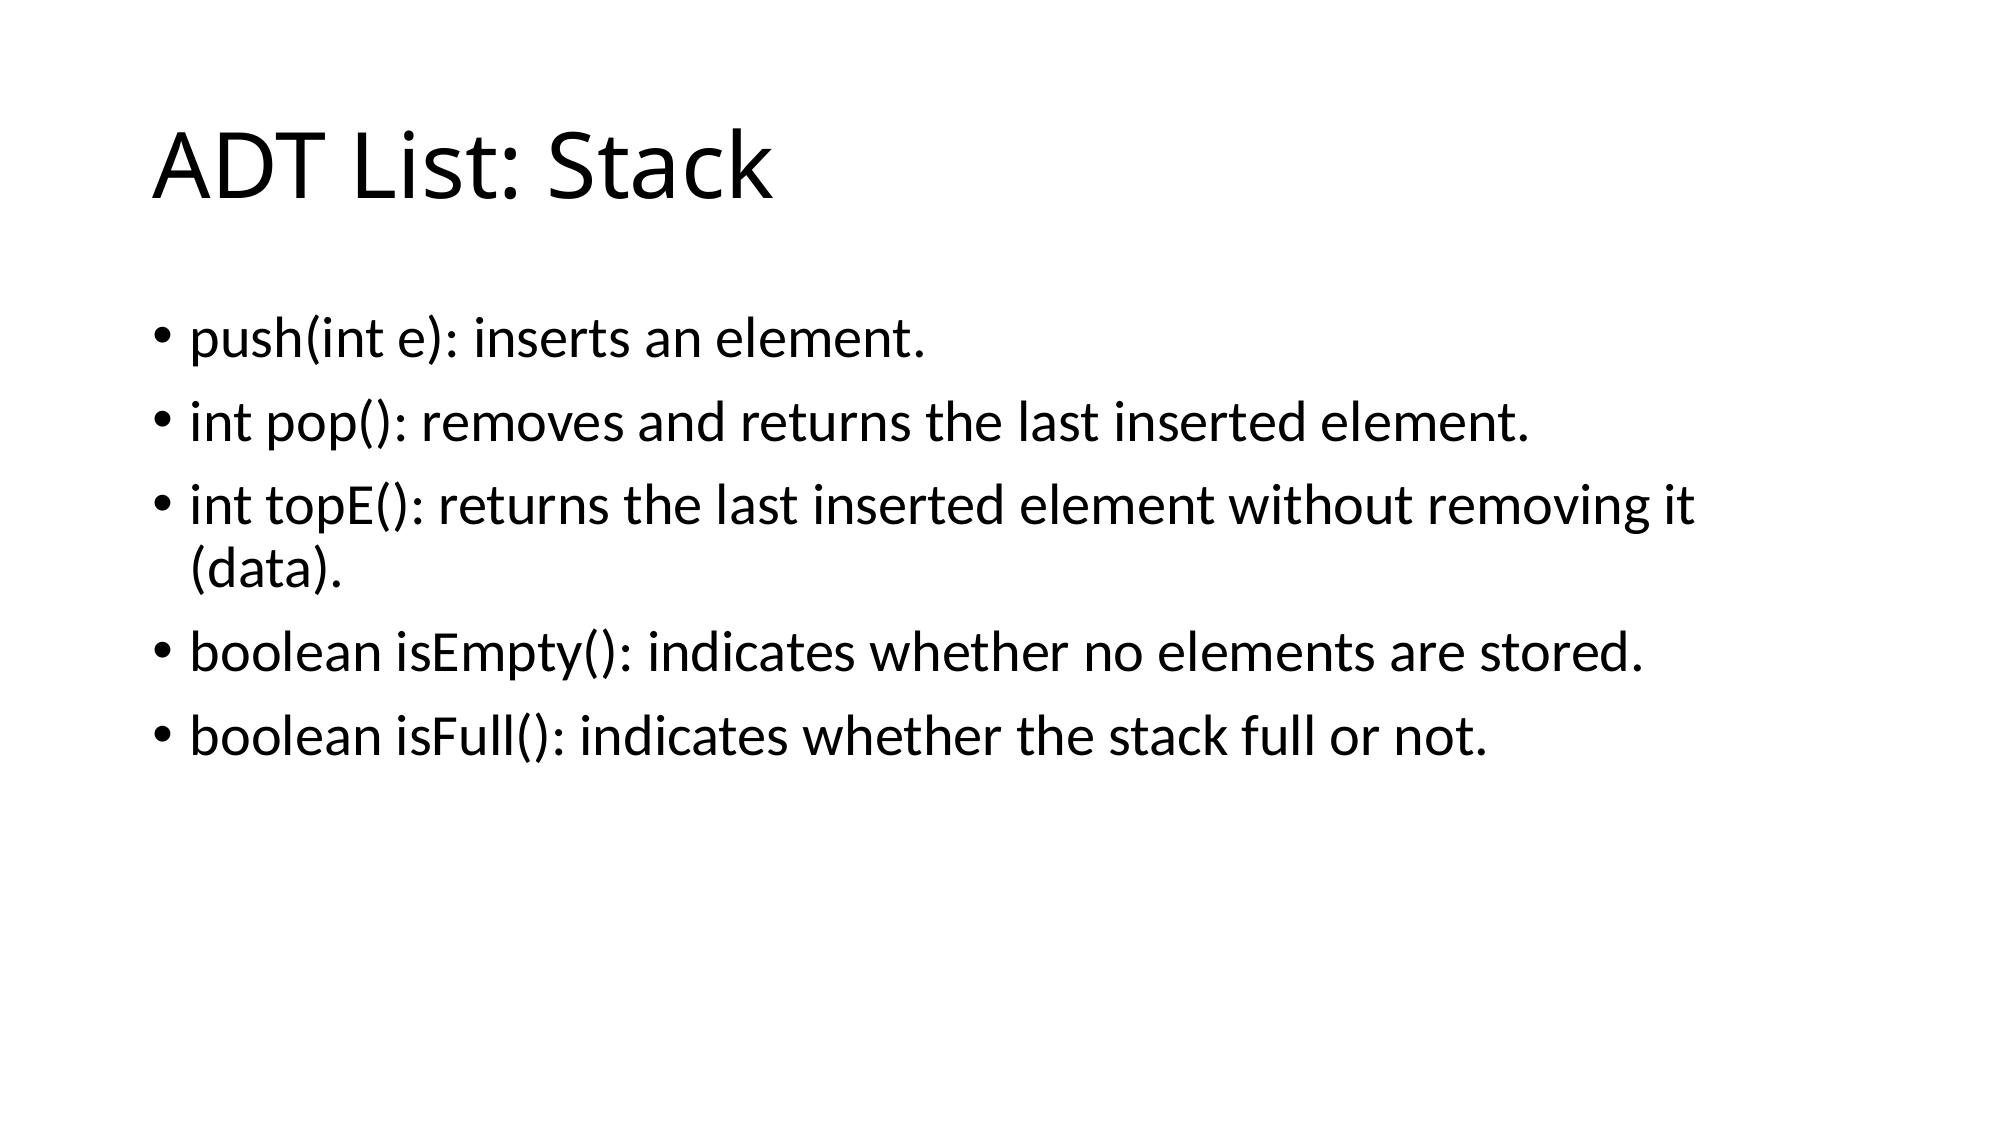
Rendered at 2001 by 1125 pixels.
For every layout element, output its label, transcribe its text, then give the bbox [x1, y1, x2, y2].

title ADT List: Stack [137, 59, 1863, 278]
list push(int e): inserts an element. int pop(): removes and returns the last inserted element. int topE(): returns the last inserted element without removing it (data). boolean isEmpty(): indicates whether no elements are stored. boolean isFull(): indicates whether the stack full or not. [137, 299, 1863, 1014]
